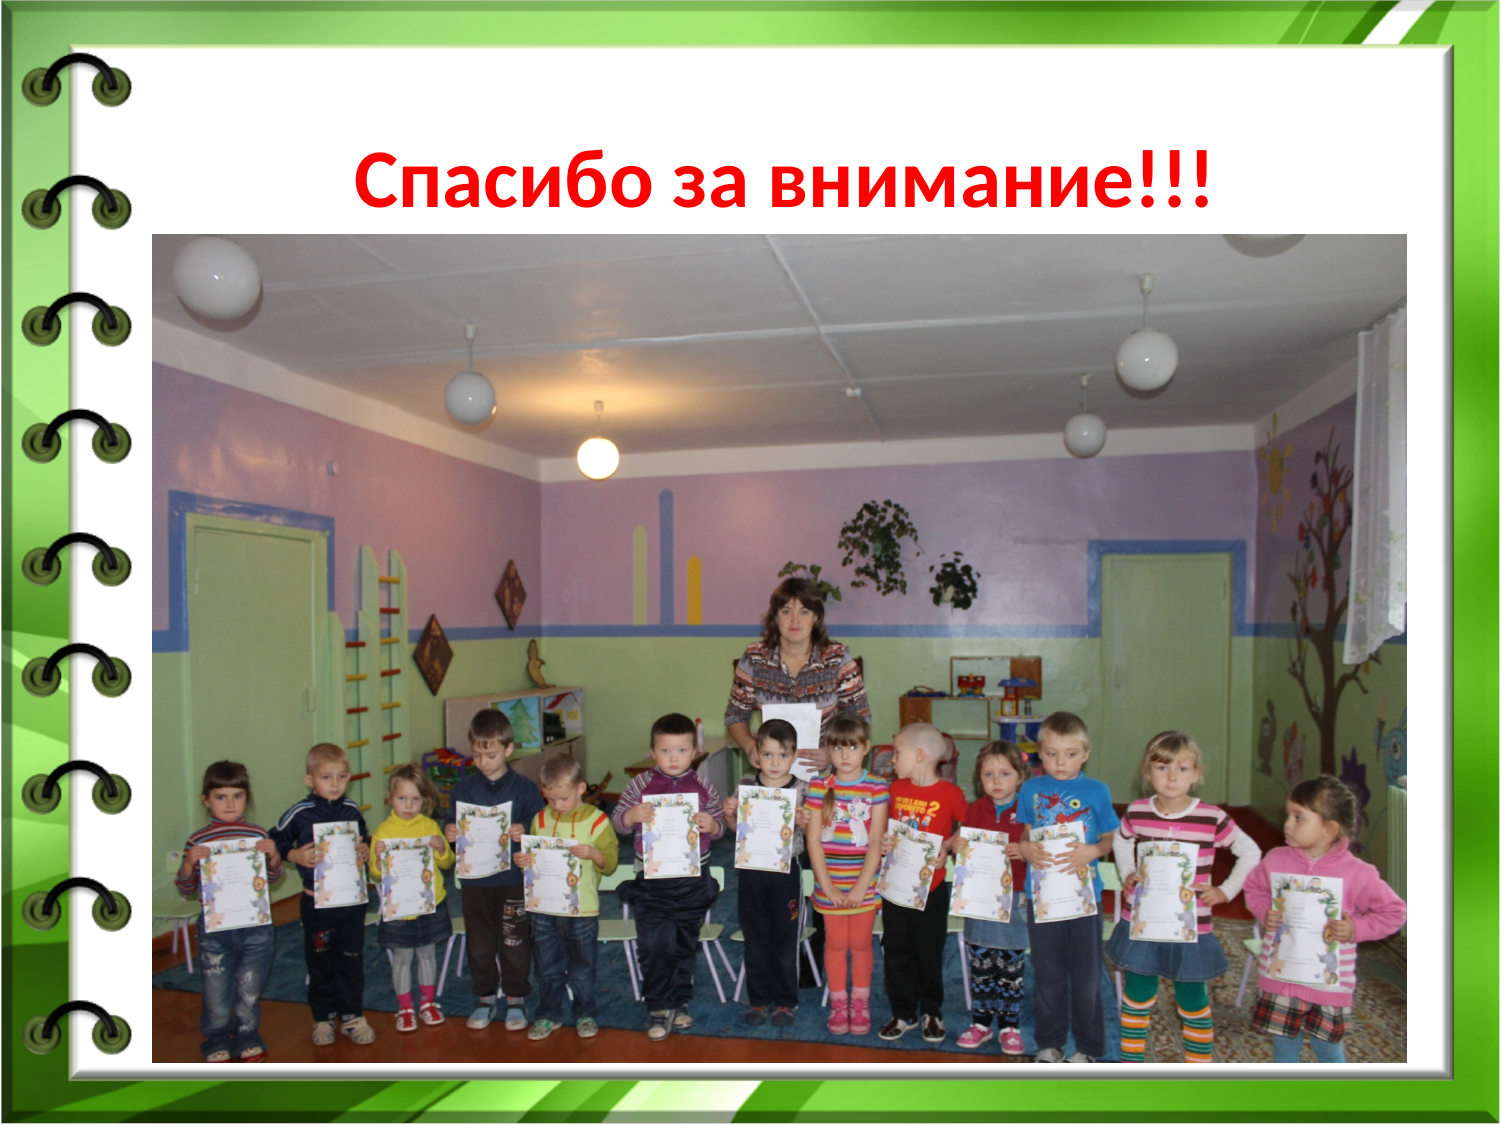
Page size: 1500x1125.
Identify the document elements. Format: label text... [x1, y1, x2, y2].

picture [0, 0, 1500, 1125]
text_box Спасибо за внимание!!! [339, 117, 1266, 232]
